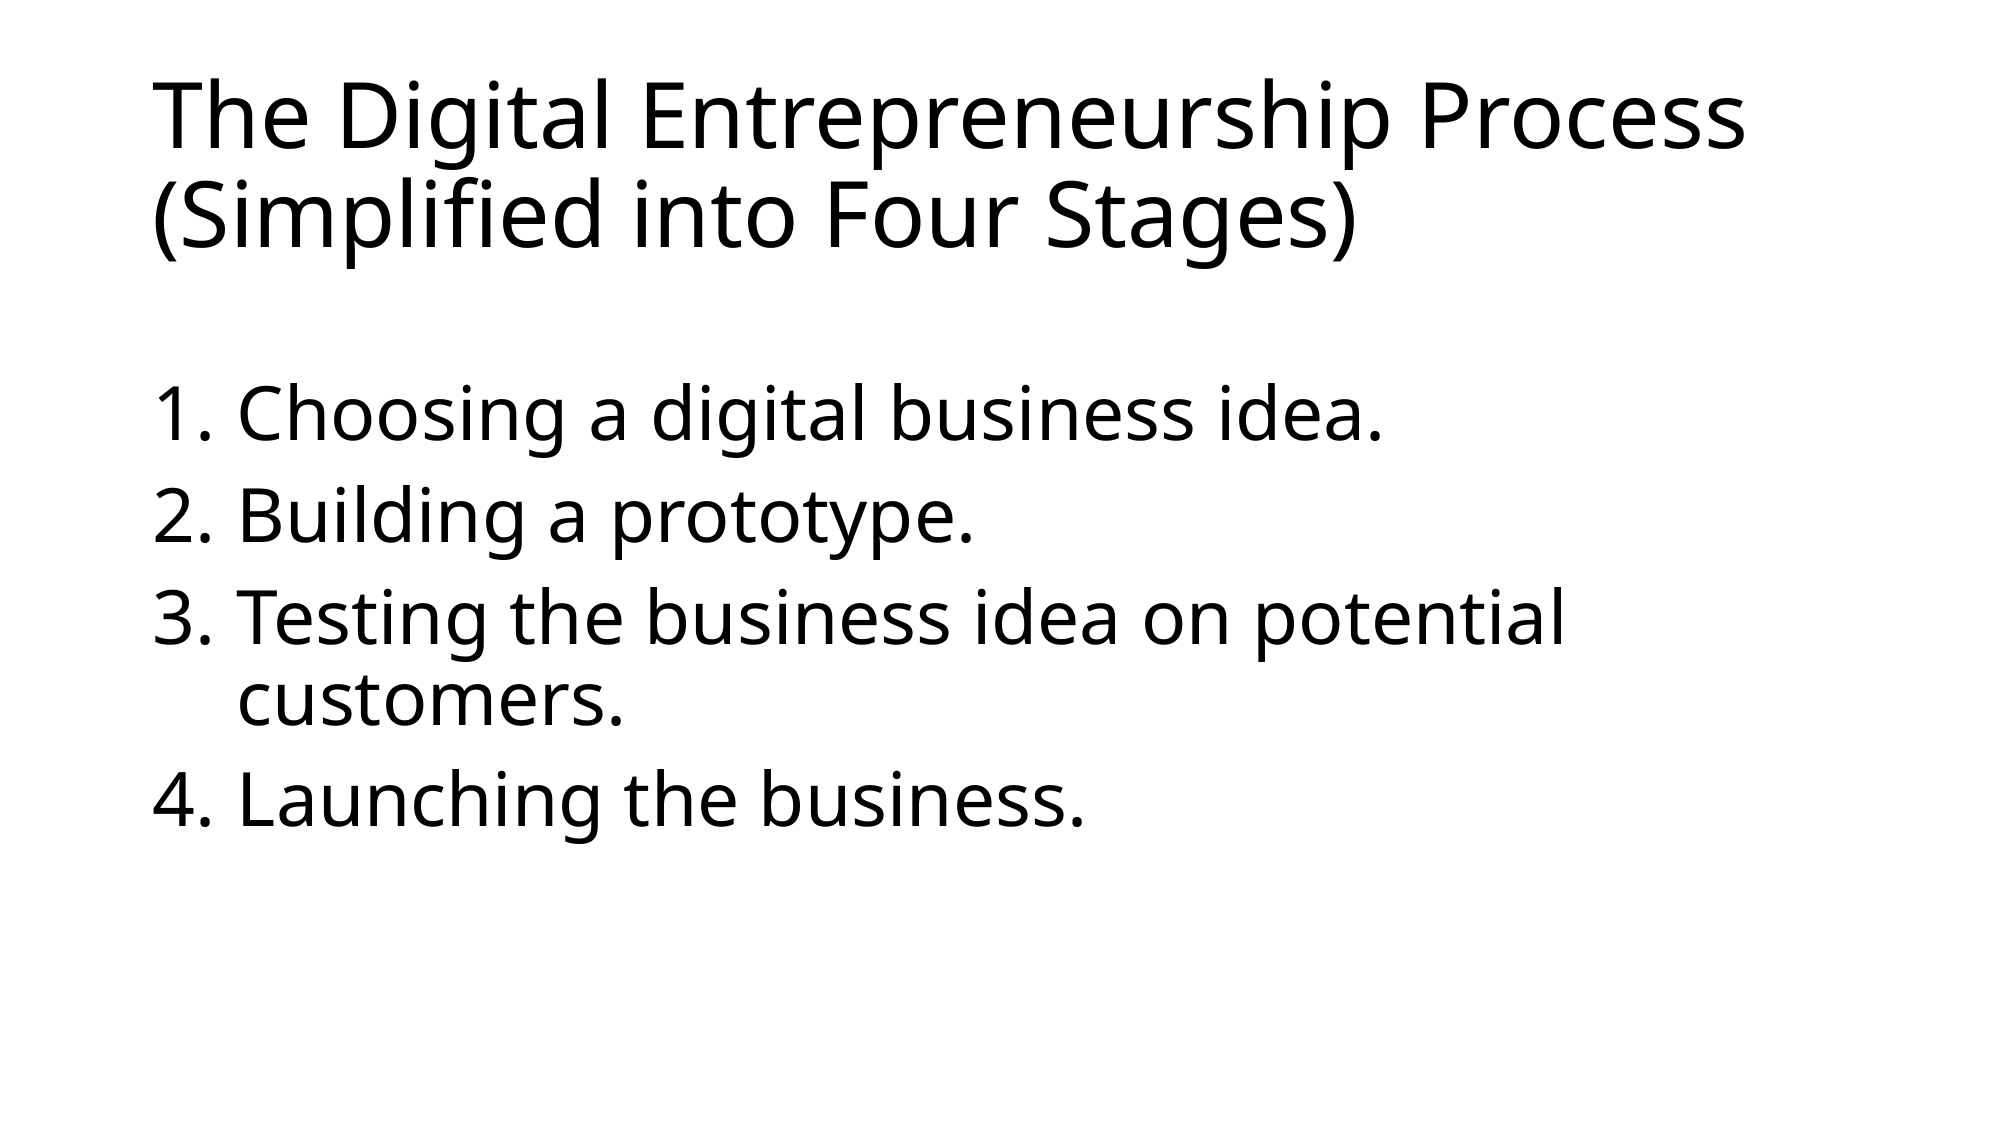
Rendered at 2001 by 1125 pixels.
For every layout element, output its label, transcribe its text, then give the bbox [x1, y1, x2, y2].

list Choosing a digital business idea. Building a prototype. Testing the business idea on potential customers. Launching the business. [137, 368, 1863, 1083]
title The Digital Entrepreneurship Process (Simplified into Four Stages) [137, 59, 1863, 278]
